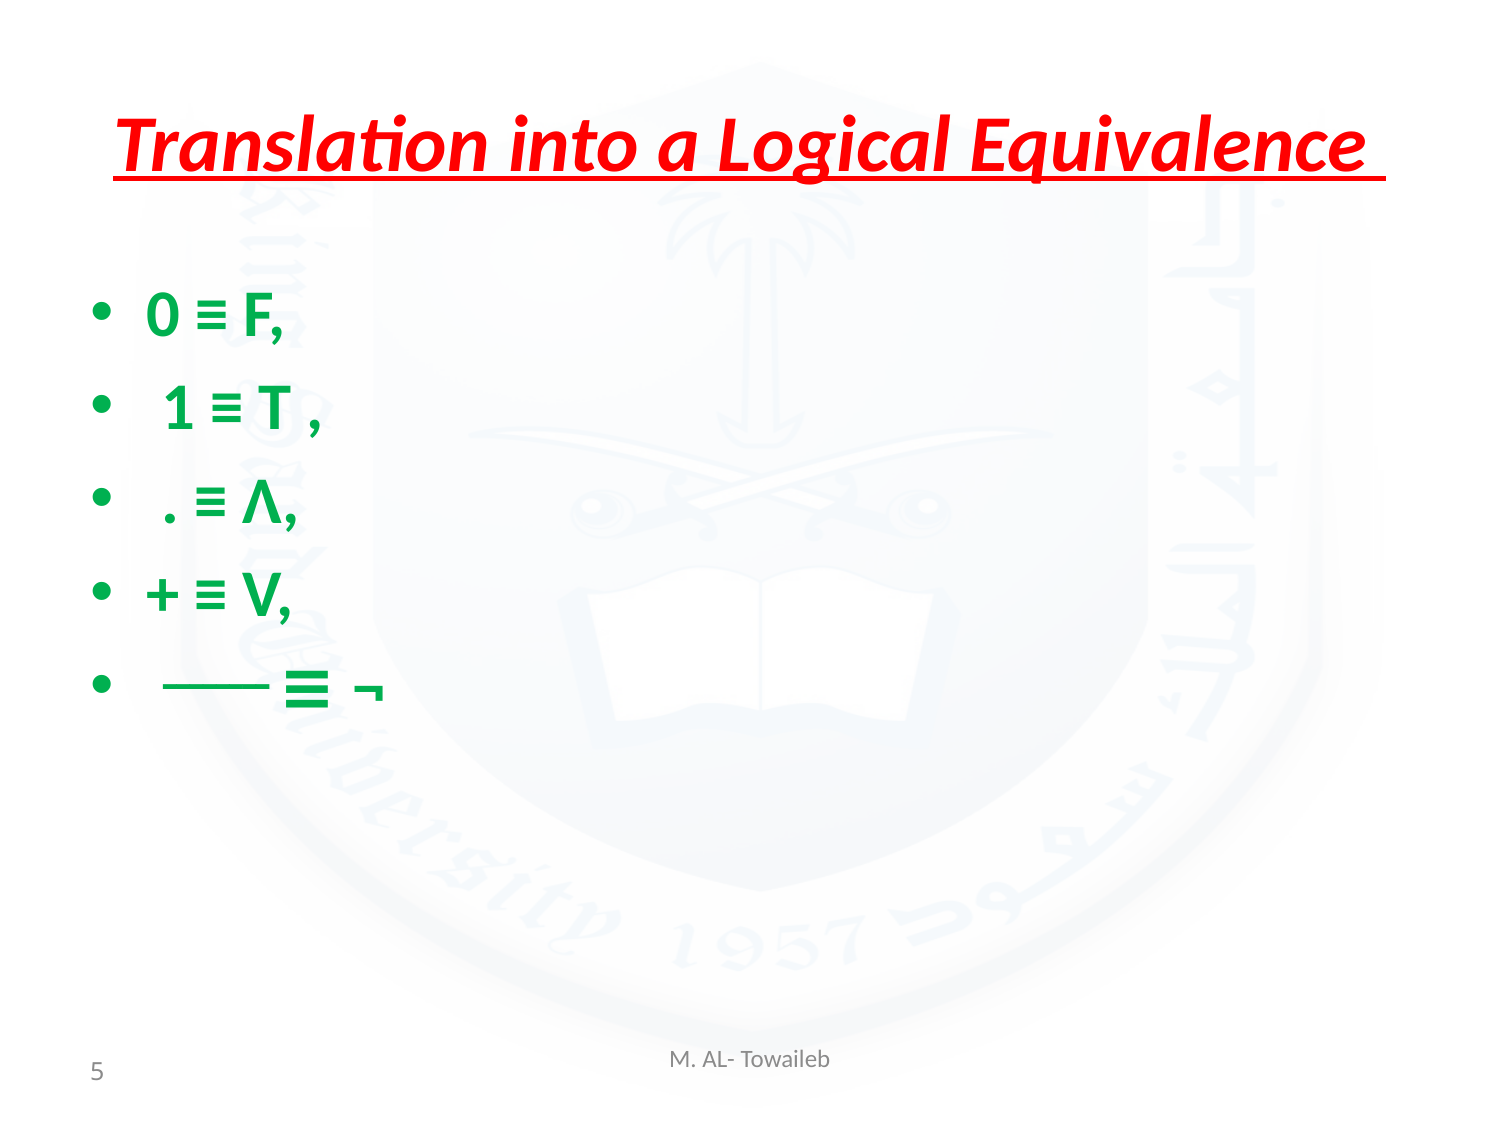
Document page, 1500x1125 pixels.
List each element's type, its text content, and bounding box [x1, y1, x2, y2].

footer M. AL- Towaileb [512, 1042, 988, 1103]
list 0 ≡ F, 1 ≡ T , . ≡ Λ, + ≡ V, ــــــــ ≡ ¬ [75, 262, 1425, 1005]
title Translation into a Logical Equivalence [75, 45, 1425, 233]
slide_number 5 [75, 1042, 425, 1103]
